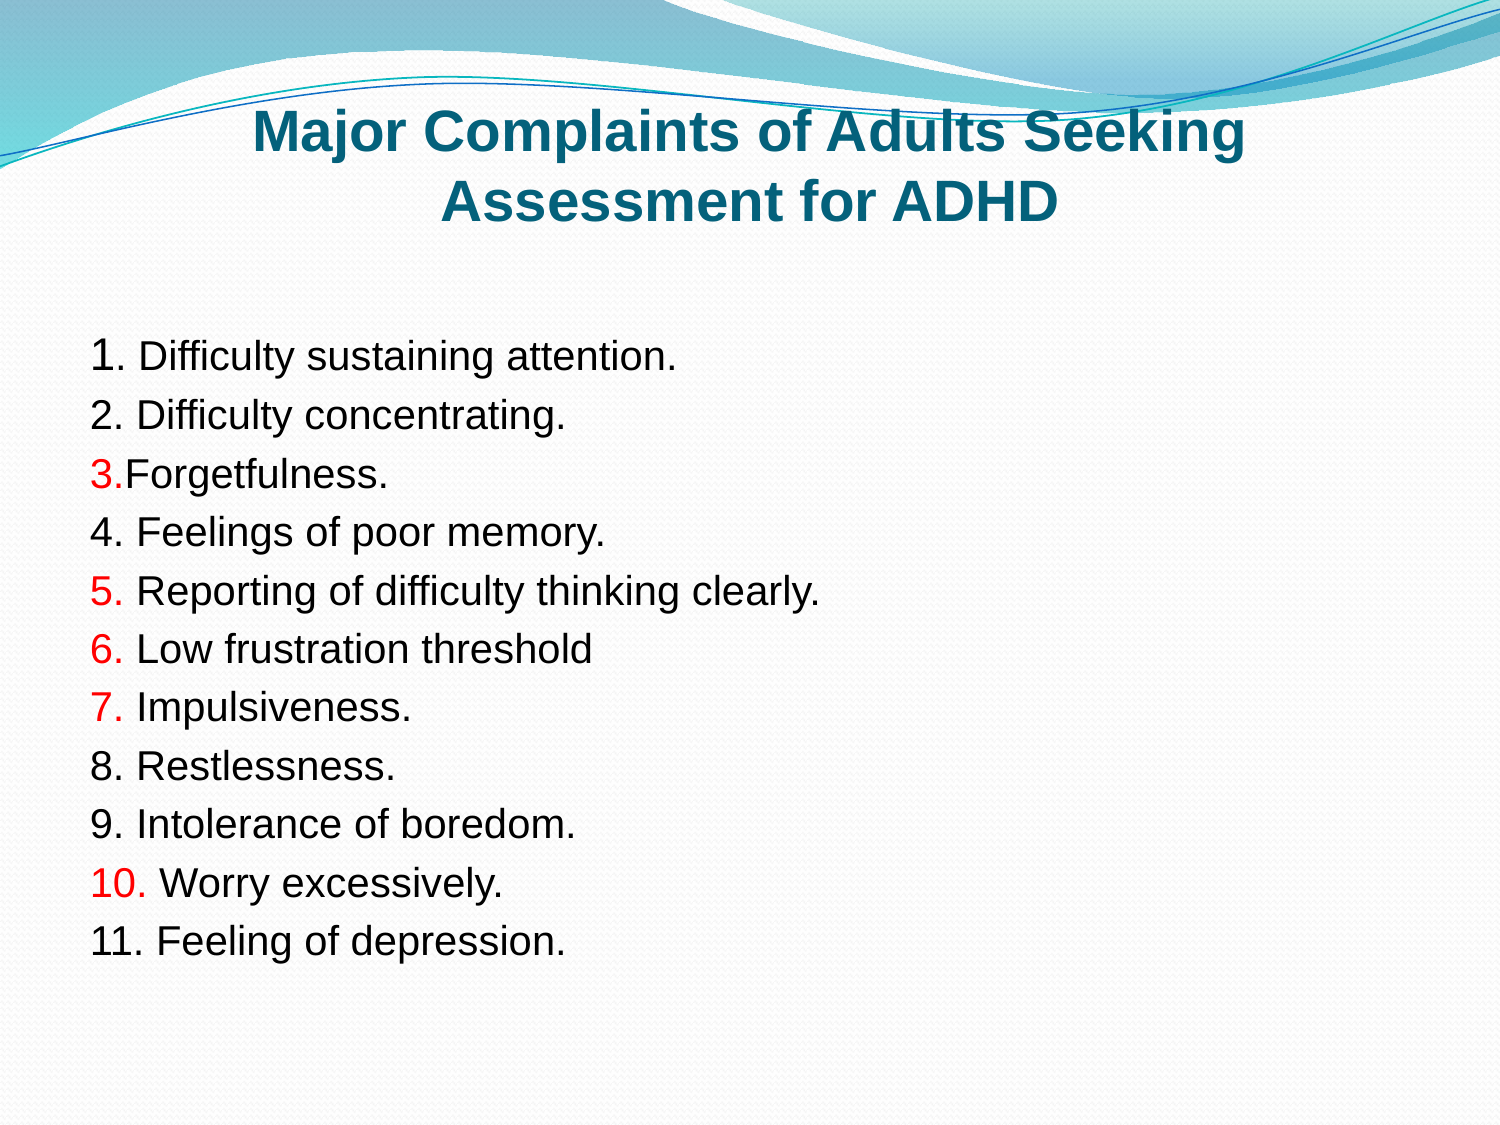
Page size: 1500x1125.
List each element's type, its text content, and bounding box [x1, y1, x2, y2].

title Major Complaints of Adults Seeking Assessment for ADHD [75, 87, 1425, 303]
list 1. Difficulty sustaining attention. 2. Difficulty concentrating. 3.Forgetfulness. 4. Feelings of poor memory. 5. Reporting of difficulty thinking clearly. 6. Low frustration threshold 7. Impulsiveness. 8. Restlessness. 9. Intolerance of boredom. 10. Worry excessively. 11. Feeling of depression. [75, 317, 1425, 1038]
